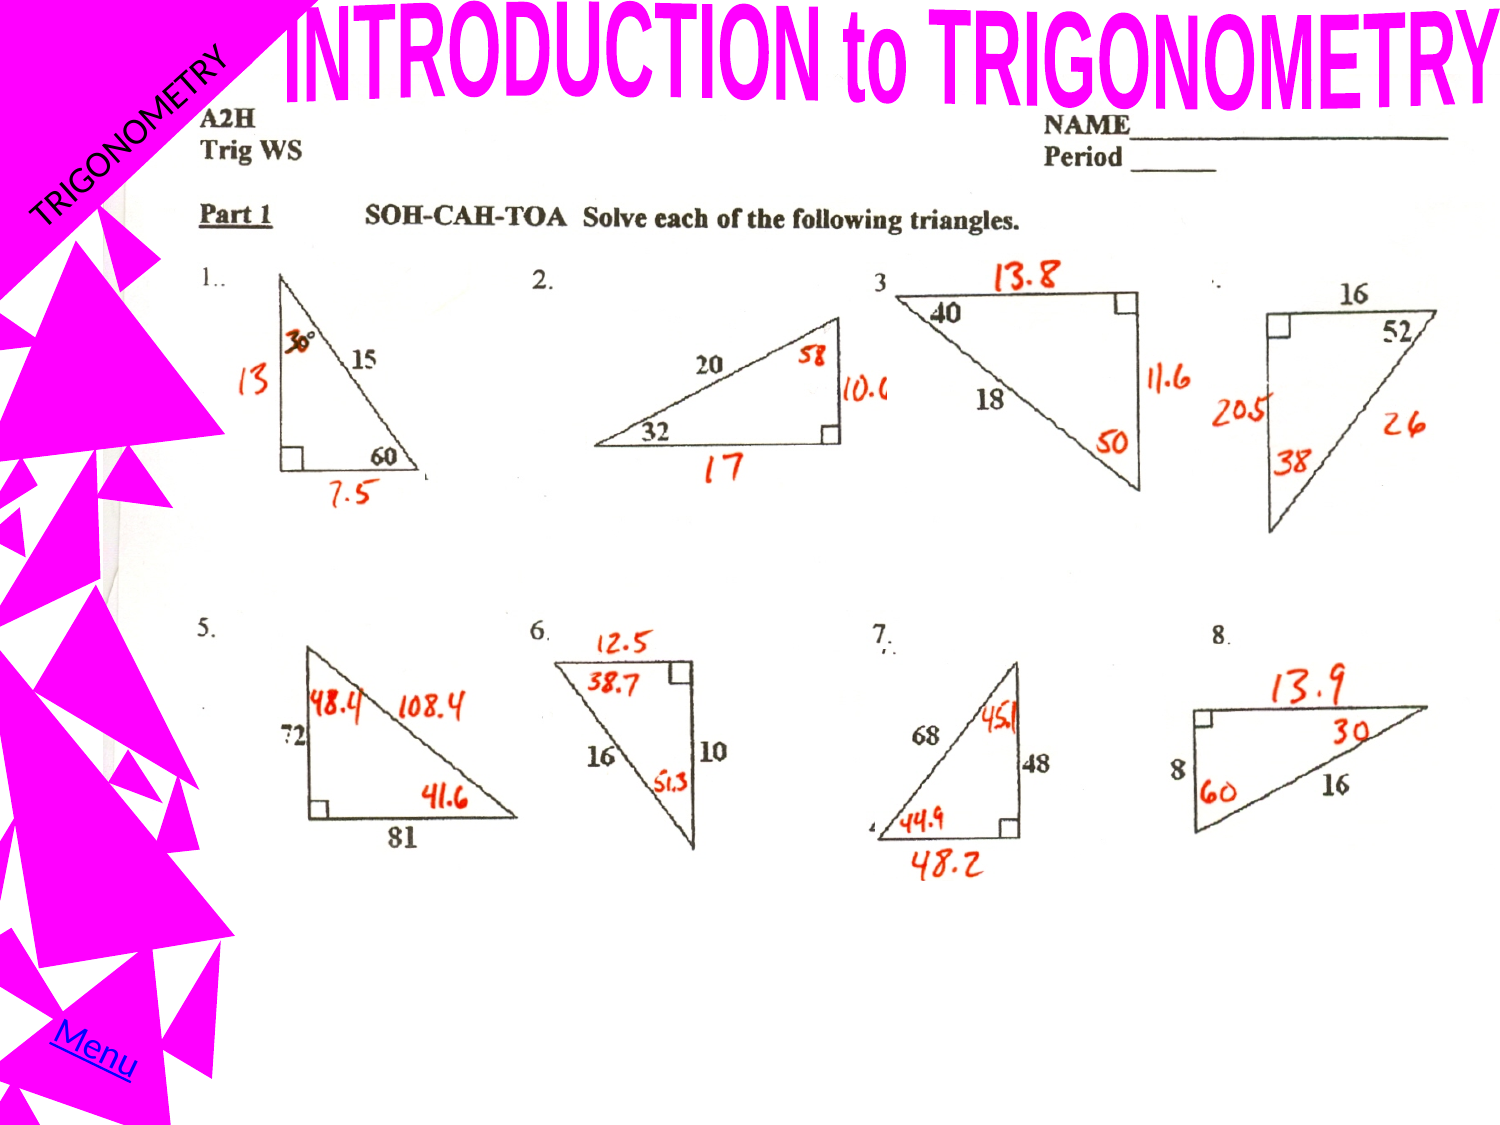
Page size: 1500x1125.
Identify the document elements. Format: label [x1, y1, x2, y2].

text_box [0, 0, 321, 1125]
picture [224, 74, 1500, 881]
